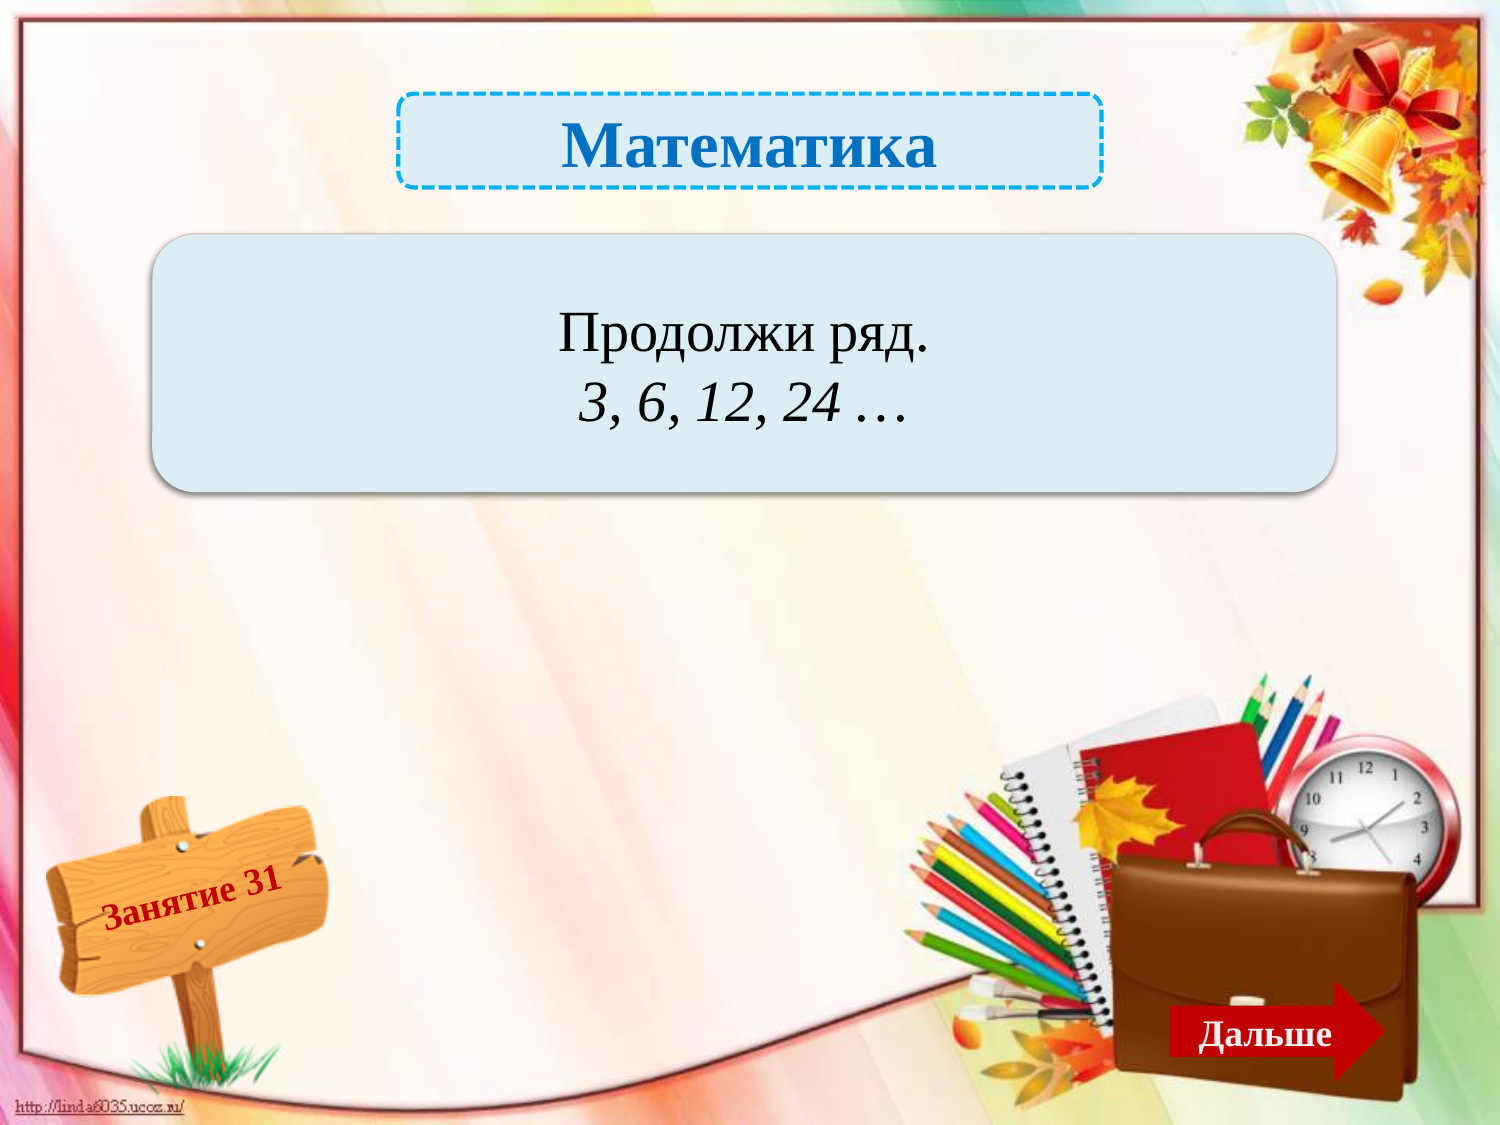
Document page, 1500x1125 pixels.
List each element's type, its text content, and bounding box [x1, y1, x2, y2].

text_box [150, 232, 1338, 495]
picture [0, 0, 1500, 1125]
text_box Дальше [1169, 982, 1385, 1081]
text_box Математика [396, 91, 1104, 190]
